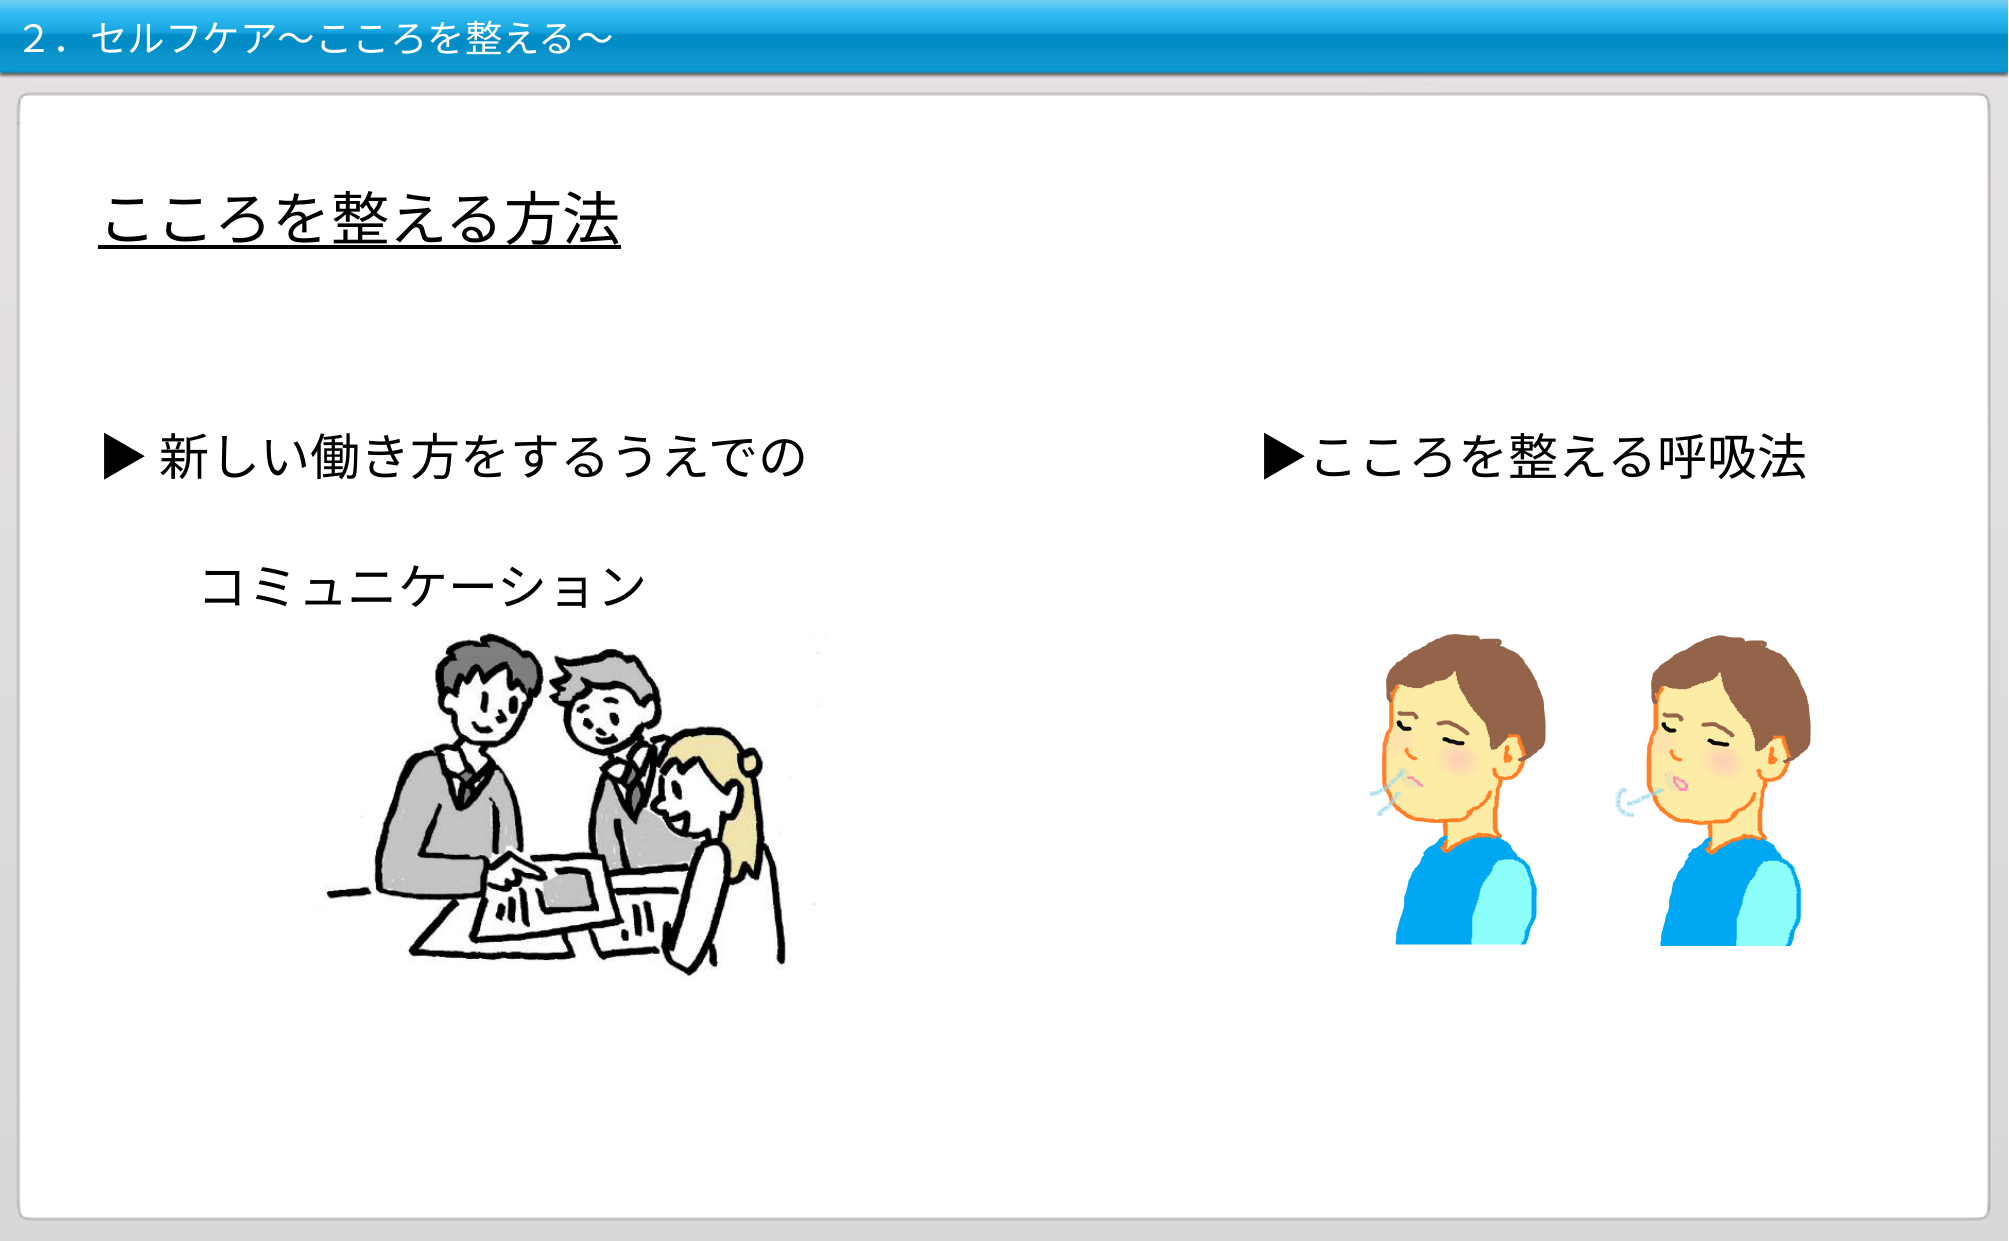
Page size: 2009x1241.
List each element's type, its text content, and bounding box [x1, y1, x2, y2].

picture [0, 76, 2008, 1241]
title ２．セルフケア～こころを整える～ [0, 0, 2008, 76]
list こころを整える方法 ▶新しい働き方をするうえでの ▶こころを整える呼吸法 コミュニケーション [39, 122, 1961, 1187]
